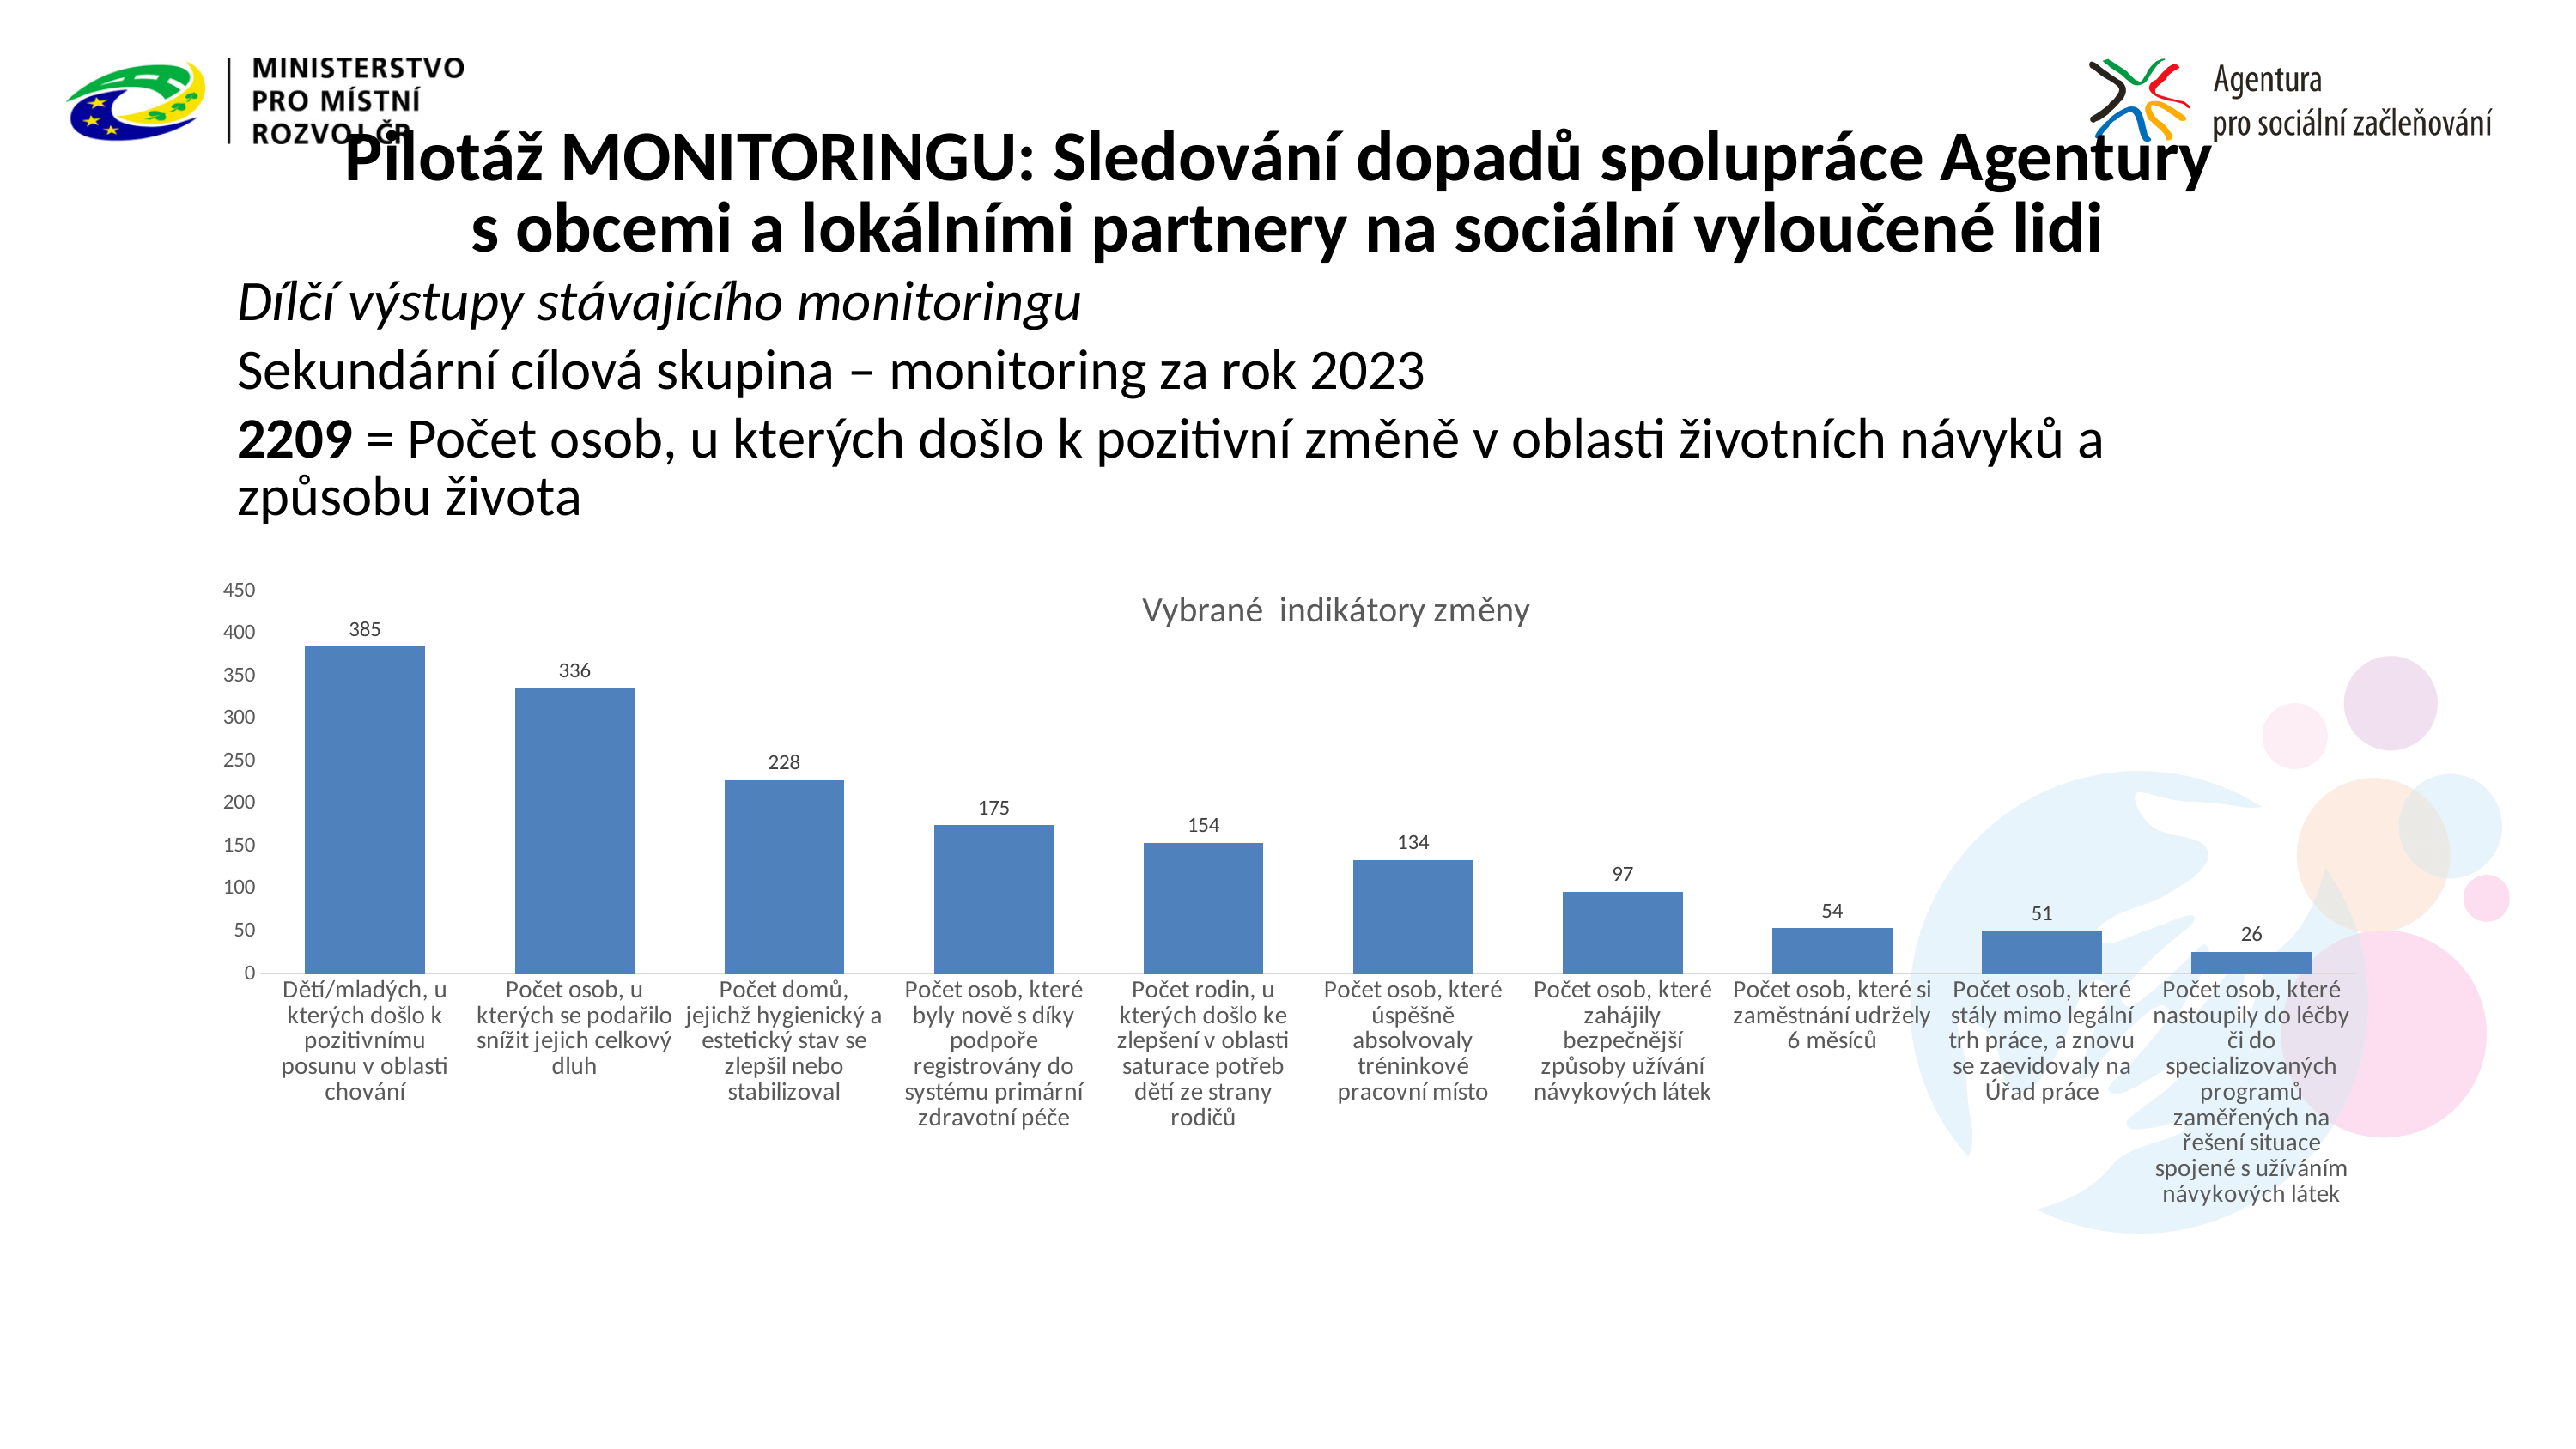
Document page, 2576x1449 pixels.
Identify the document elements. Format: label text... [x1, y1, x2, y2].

list Dílčí výstupy stávajícího monitoringu Sekundární cílová skupina – monitoring za rok 2023 2209 = Počet osob, u kterých došlo k pozitivní změně v oblasti životních návyků a způsobu života [224, 270, 2319, 559]
chart [175, 561, 2497, 1331]
picture [2071, 40, 2510, 161]
title Pilotáž MONITORINGU: Sledování dopadů spolupráce Agentury s obcemi a lokálními partnery na sociální vyloučené lidi [295, 118, 2281, 270]
picture [66, 58, 464, 144]
